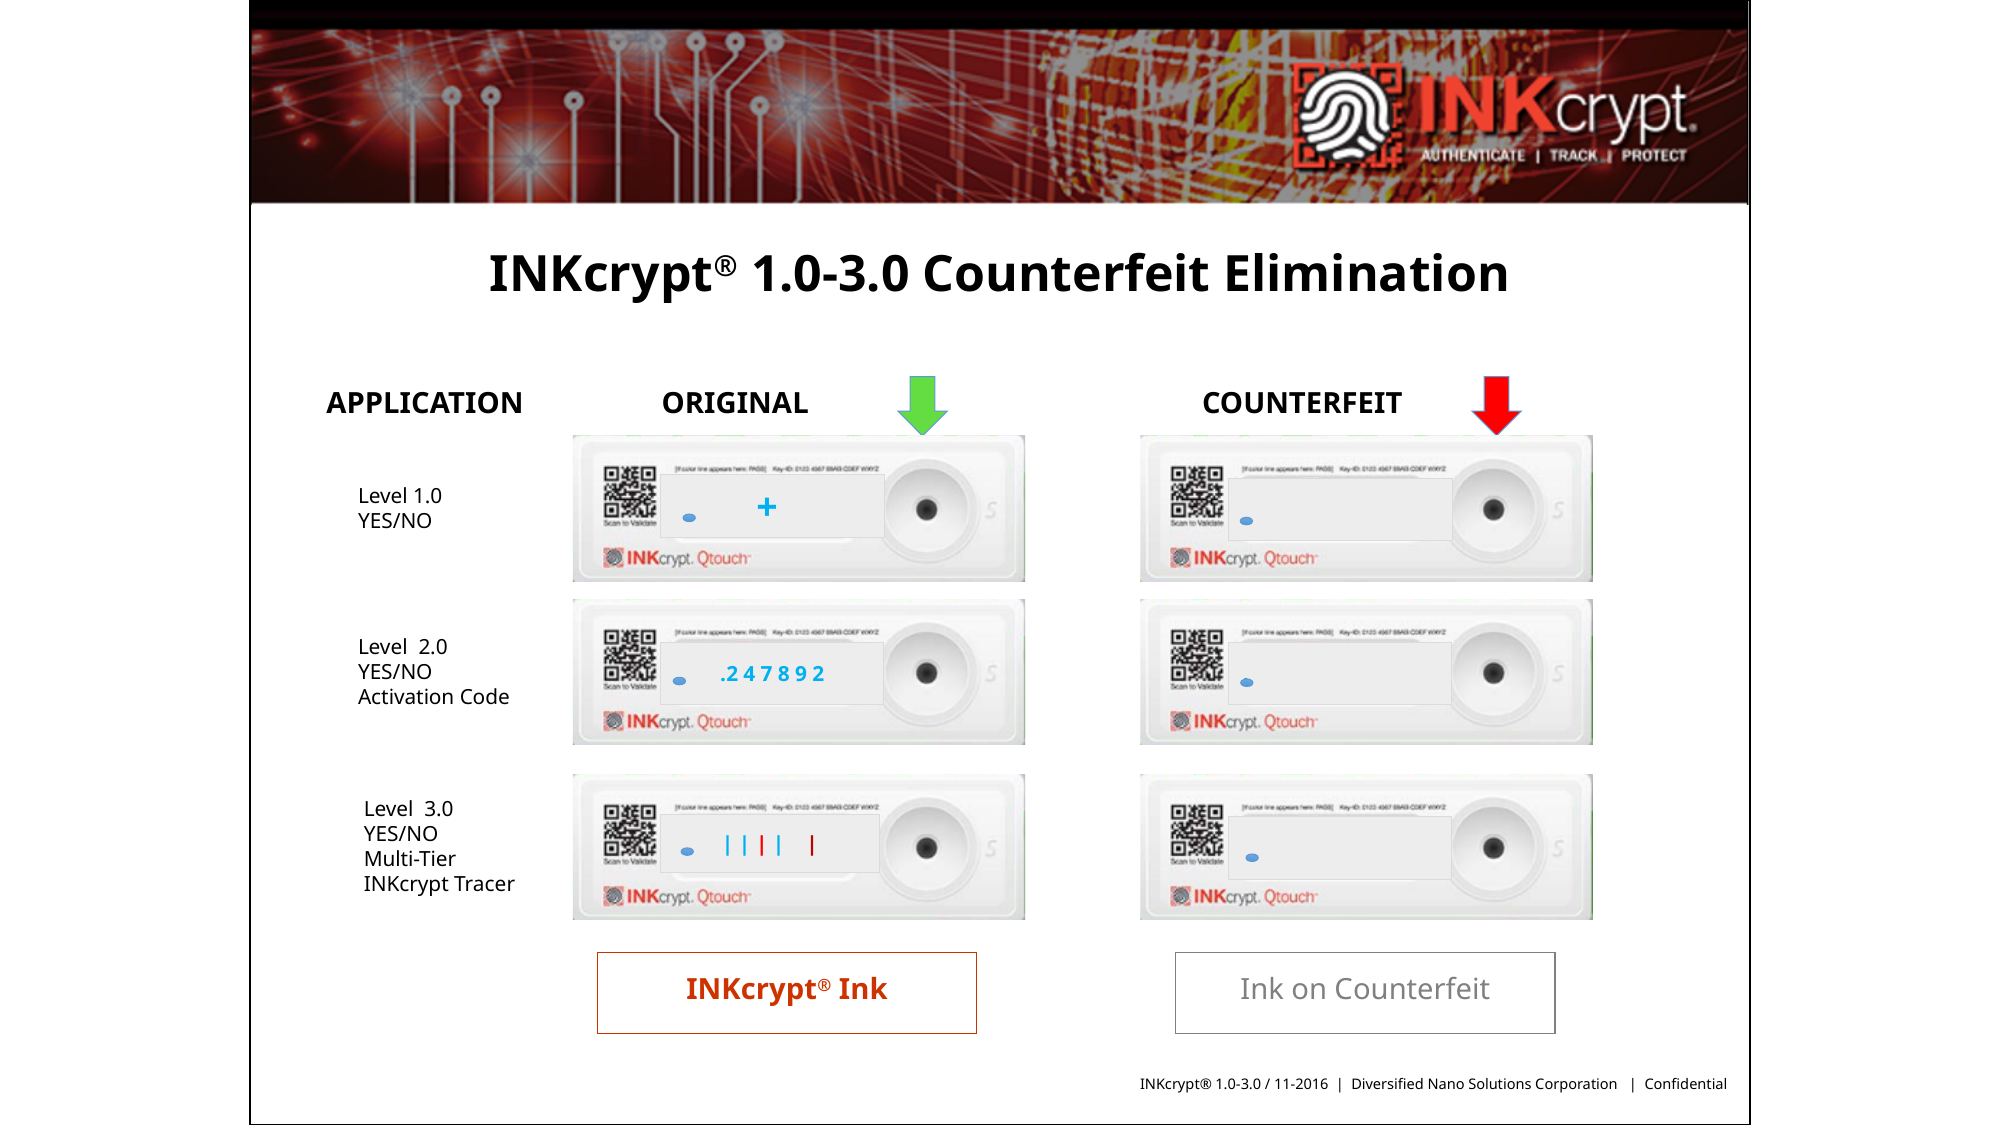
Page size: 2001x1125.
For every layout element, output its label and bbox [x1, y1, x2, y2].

text_box [343, 435, 1593, 582]
picture [249, 0, 1750, 205]
text_box [1175, 952, 1556, 1034]
text_box [349, 774, 1593, 920]
text_box [343, 599, 1593, 745]
text_box [249, 205, 1750, 1125]
text_box [597, 952, 977, 1034]
